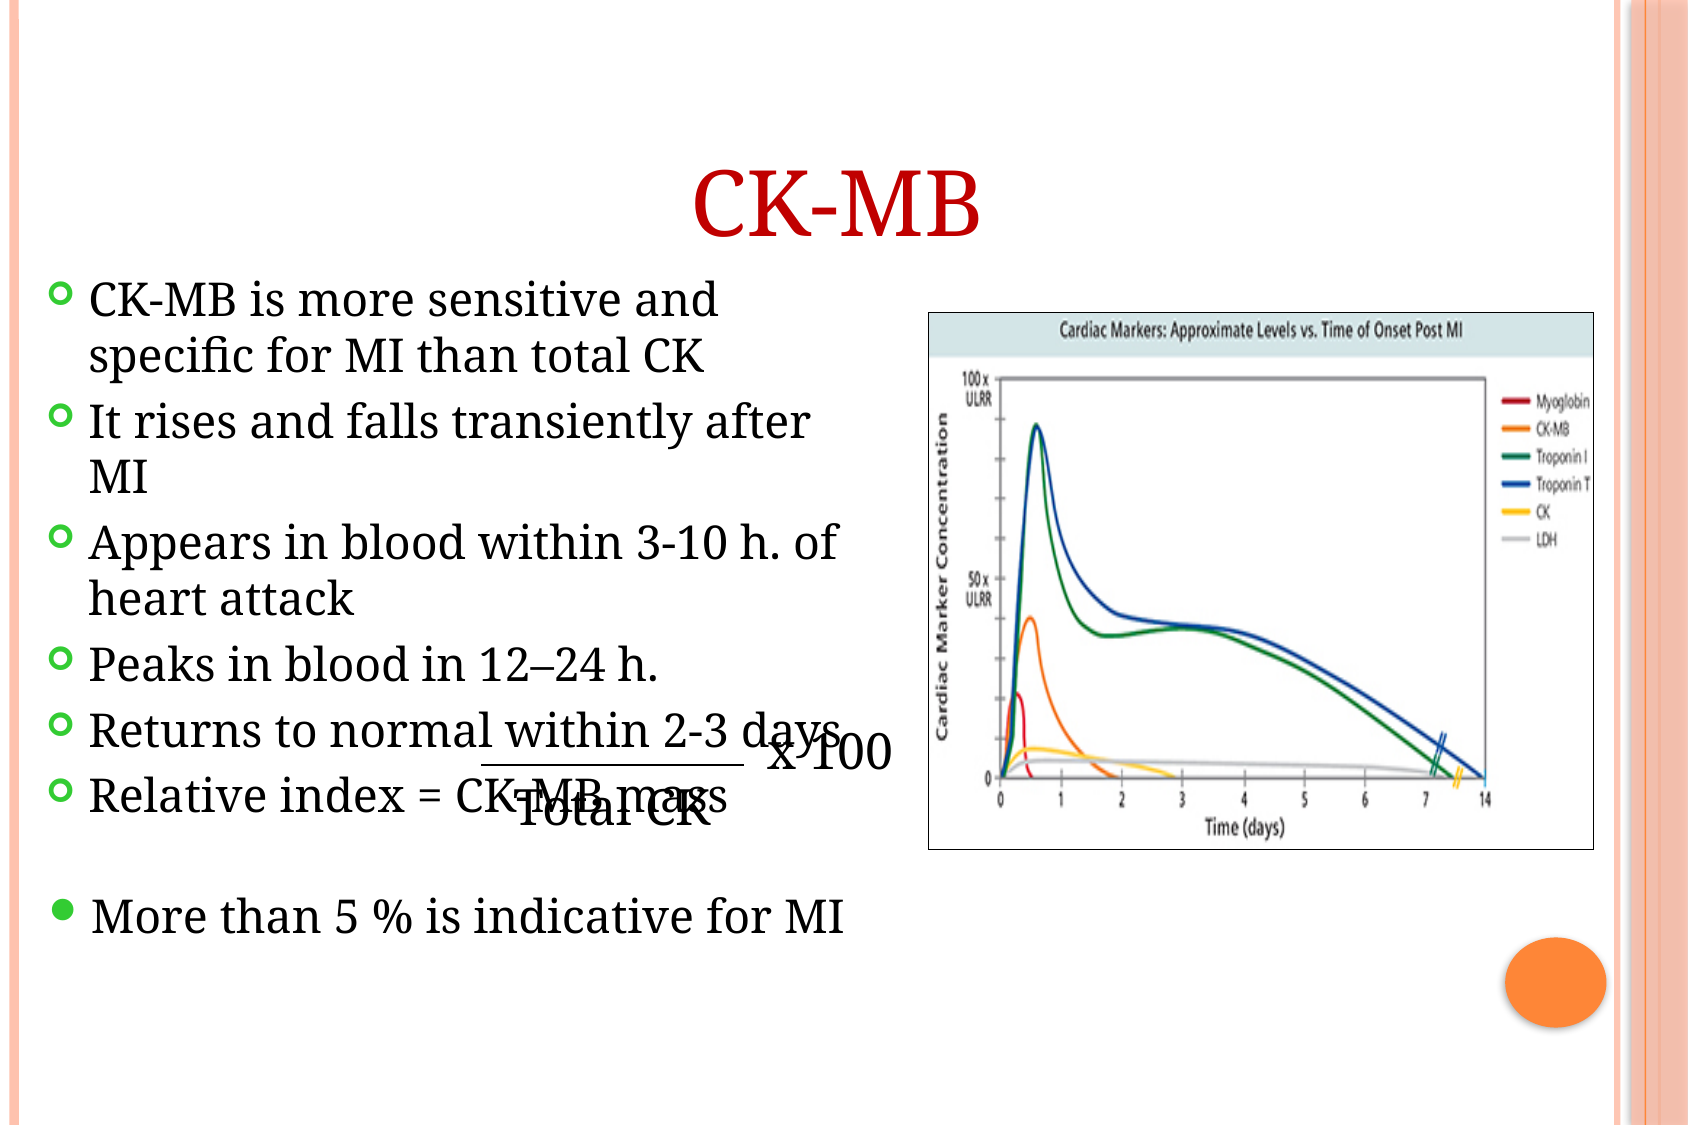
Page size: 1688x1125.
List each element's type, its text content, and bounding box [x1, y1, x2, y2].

text_box Total CK [499, 775, 726, 843]
title CK-MB [347, 75, 1328, 263]
picture [928, 311, 1595, 851]
list CK-MB is more sensitive and specific for MI than total CK It rises and falls transiently after MI Appears in blood within 3-10 h. of heart attack Peaks in blood in 12–24 h. Returns to normal within 2-3 days Relative index = CK-MB mass More than 5 % is indicative for MI [31, 262, 882, 1013]
text_box x 100 [753, 712, 909, 788]
